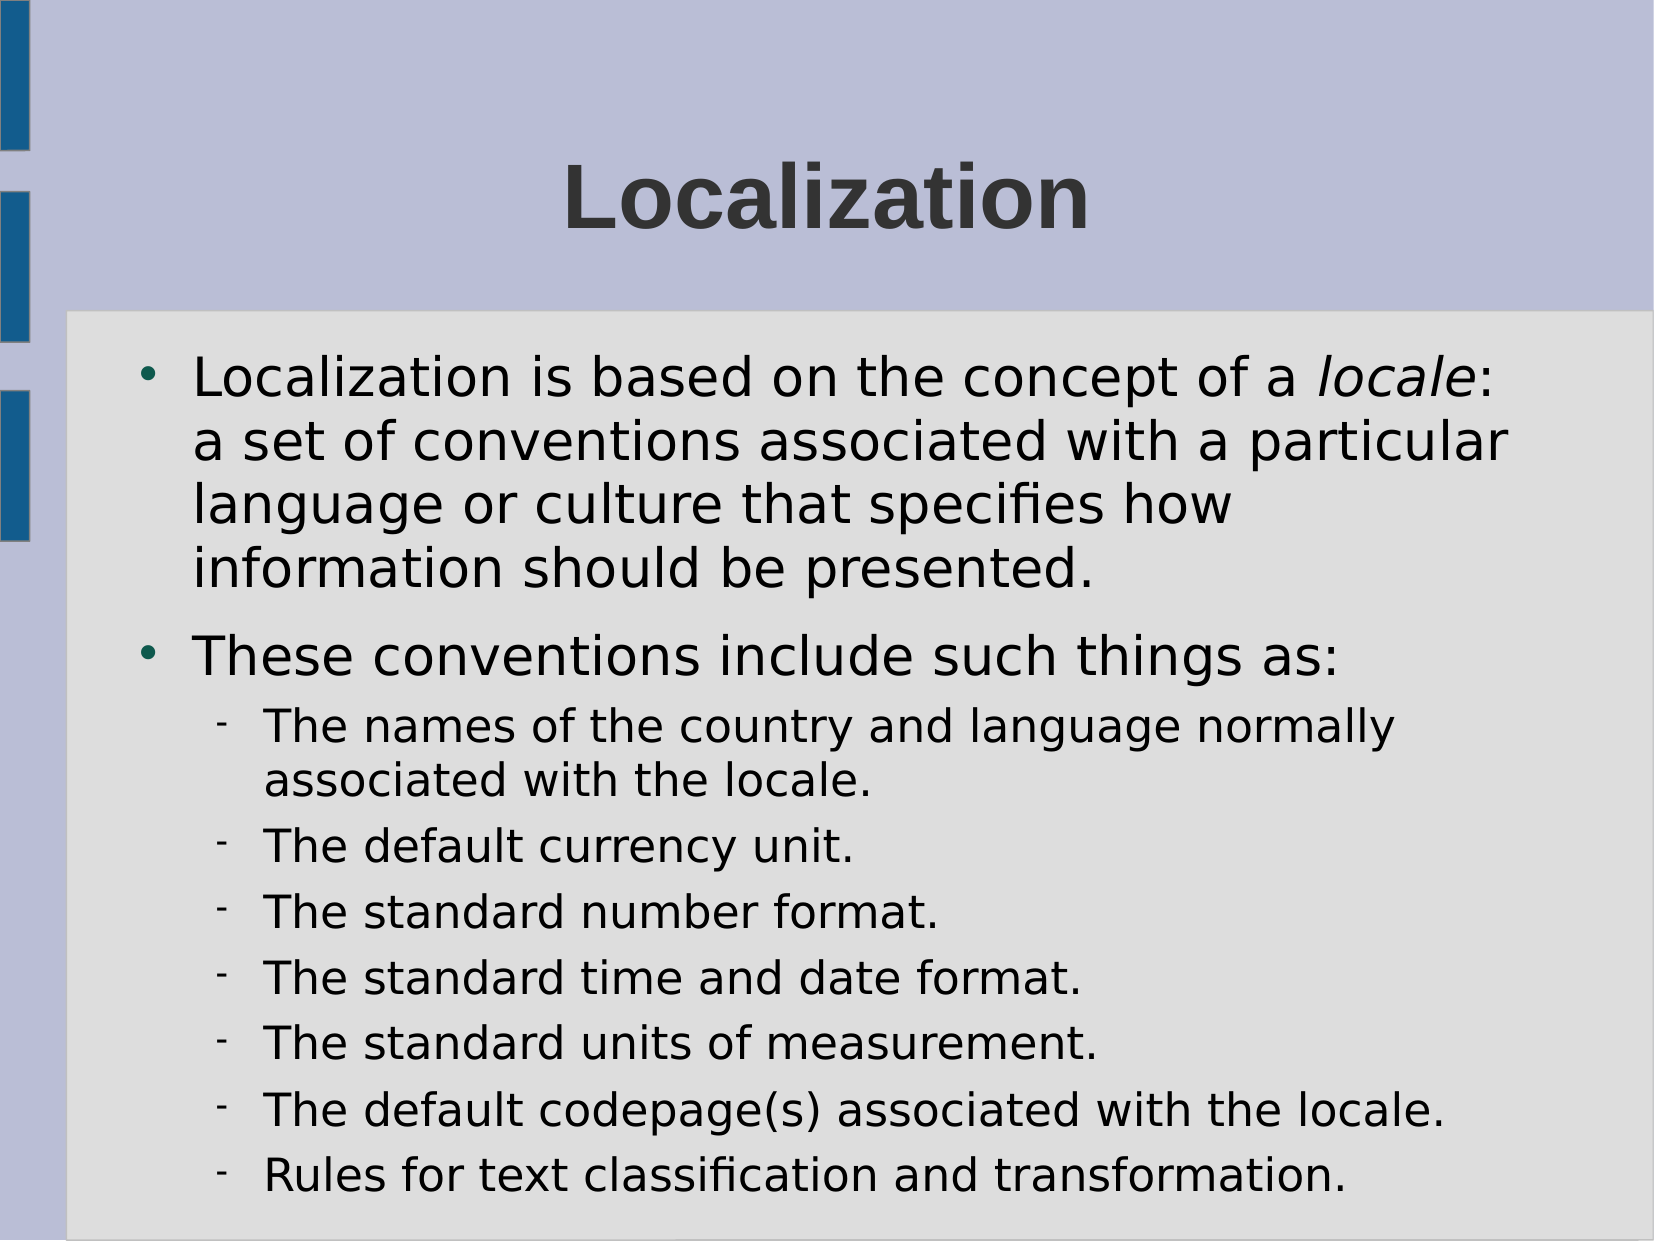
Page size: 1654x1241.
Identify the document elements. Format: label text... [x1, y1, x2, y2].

title Localization [121, 91, 1534, 299]
list Localization is based on the concept of a locale: a set of conventions associated with a particular language or culture that specifies how information should be presented. These conventions include such things as: The names of the country and language normally associated with the locale. The default currency unit. The standard number format. The standard time and date format. The standard units of measurement. The default codepage(s) associated with the locale. Rules for text classification and transformation. [121, 344, 1534, 1193]
